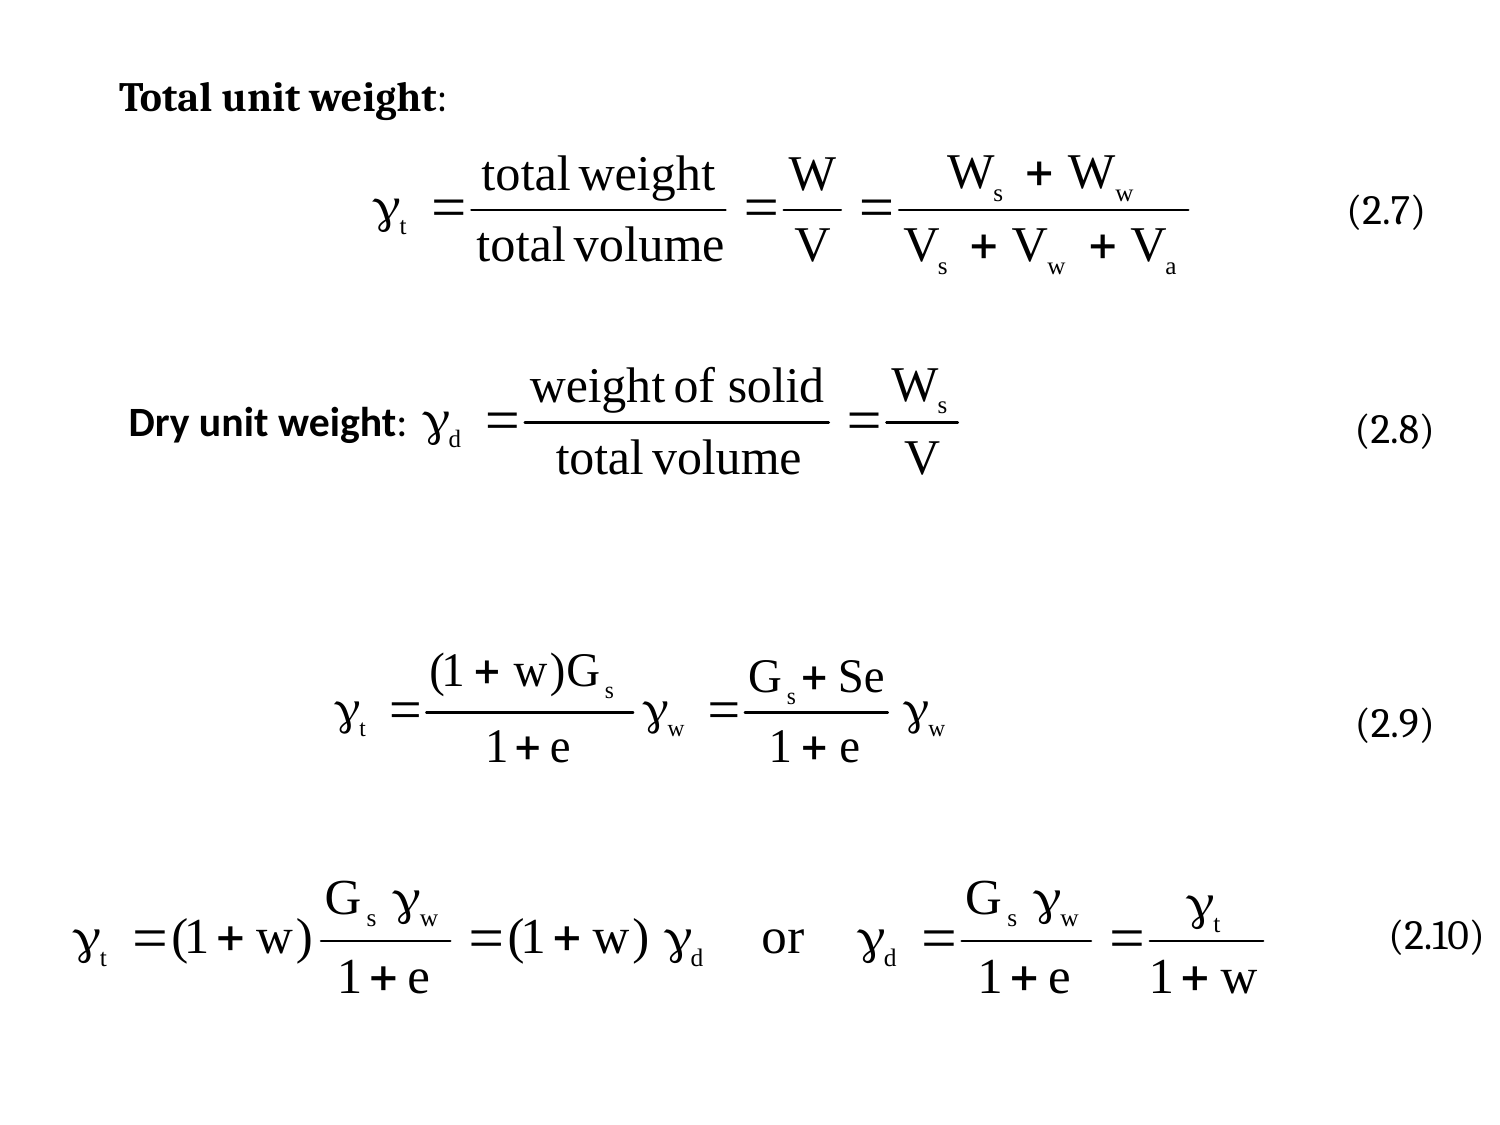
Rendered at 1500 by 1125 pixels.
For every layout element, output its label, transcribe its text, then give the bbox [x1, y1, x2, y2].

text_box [62, 862, 1276, 1005]
text_box Total unit weight: [103, 62, 463, 128]
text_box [412, 349, 972, 501]
text_box (2.8) [1100, 344, 1450, 460]
text_box Dry unit weight: [113, 387, 407, 453]
text_box (2.7) [1207, 175, 1442, 241]
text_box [324, 637, 957, 788]
text_box (2.10) [1049, 850, 1500, 966]
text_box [362, 137, 1203, 288]
text_box (2.9) [1100, 638, 1450, 753]
